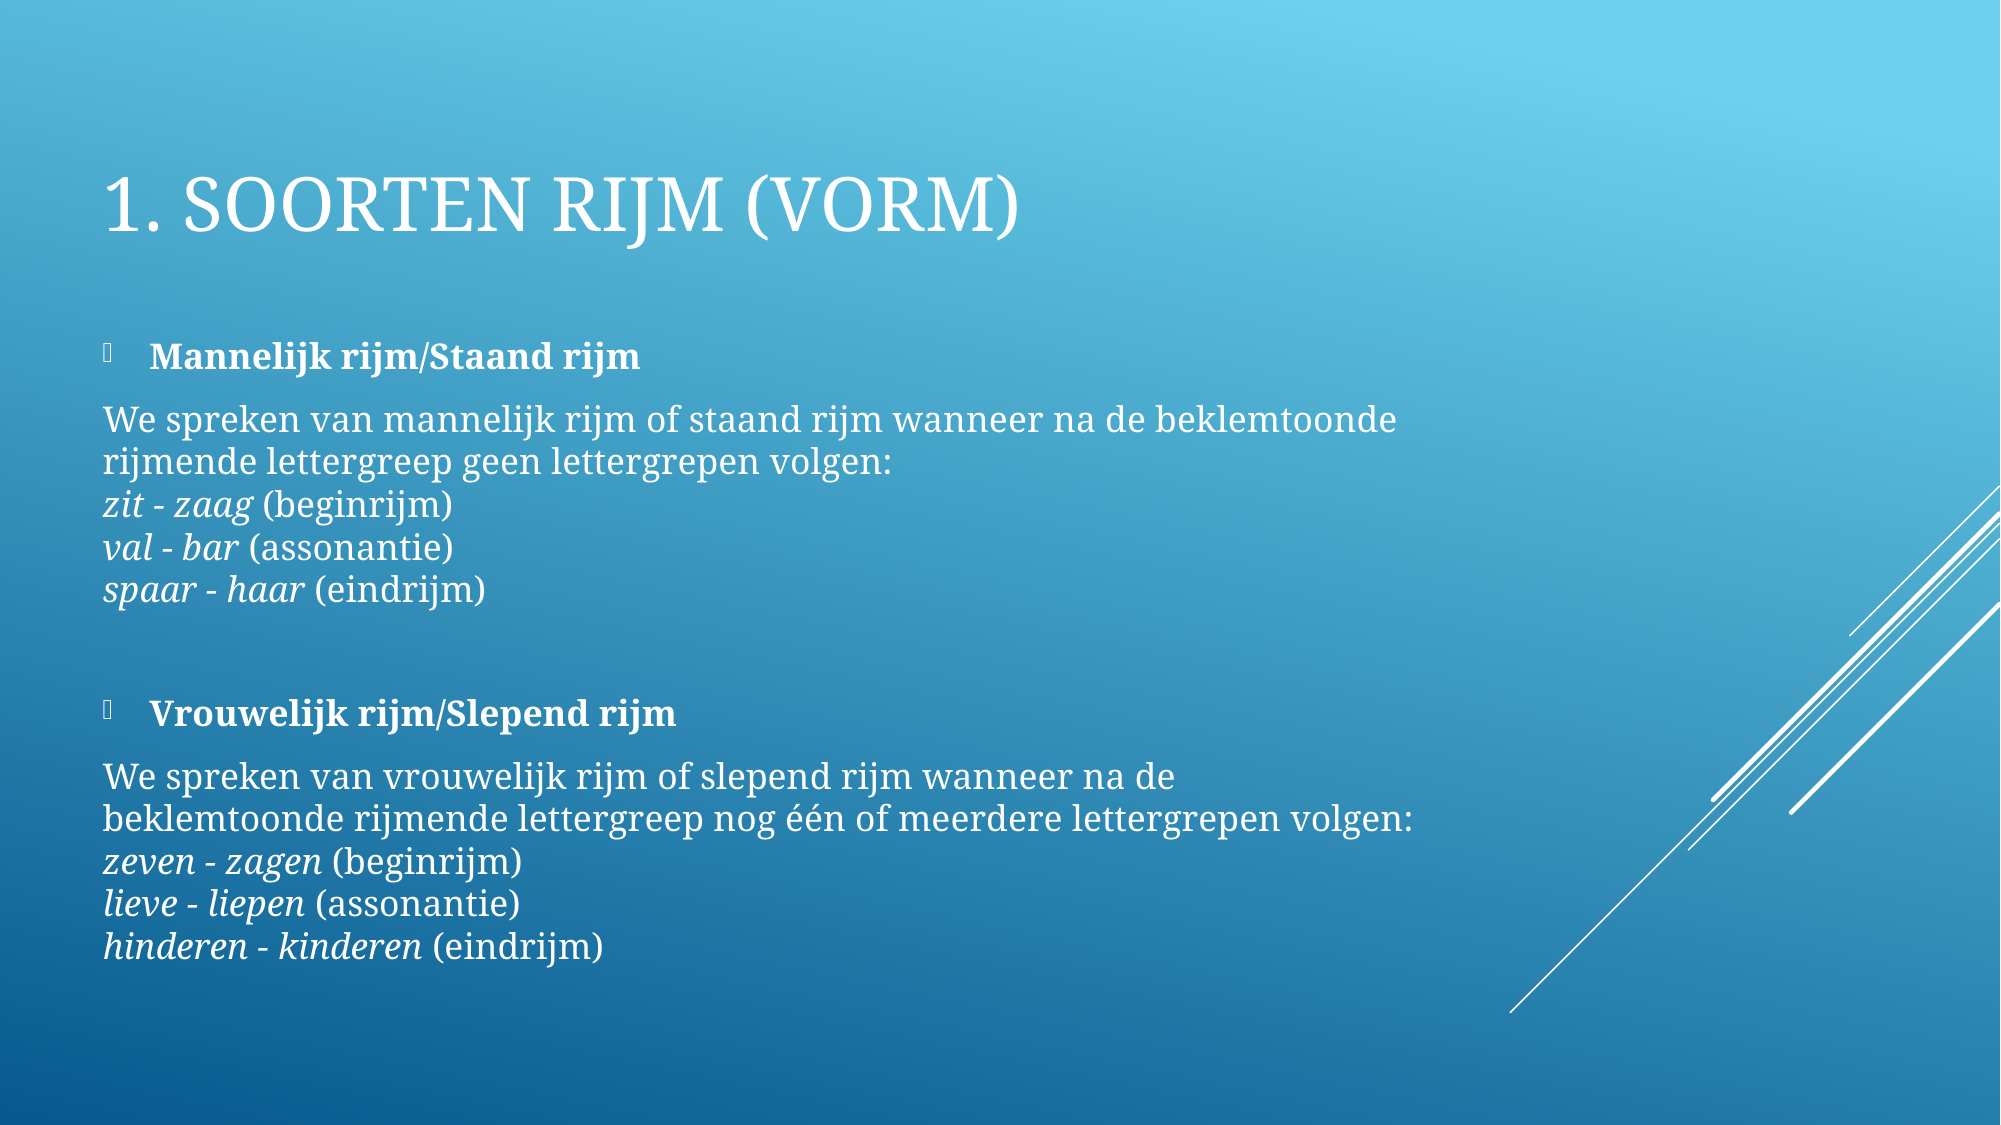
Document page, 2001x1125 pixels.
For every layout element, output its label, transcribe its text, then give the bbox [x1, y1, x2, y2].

title 1. Soorten rijm (vorm) [87, 114, 1438, 290]
list Mannelijk rijm/Staand rijm We spreken van mannelijk rijm of staand rijm wanneer na de beklemtoonde rijmende lettergreep geen lettergrepen volgen: zit - zaag (beginrijm) val - bar (assonantie) spaar - haar (eindrijm) Vrouwelijk rijm/Slepend rijm We spreken van vrouwelijk rijm of slepend rijm wanneer na de beklemtoonde rijmende lettergreep nog één of meerdere lettergrepen volgen: zeven - zagen (beginrijm) lieve - liepen (assonantie) hinderen - kinderen (eindrijm) [87, 295, 1438, 1006]
